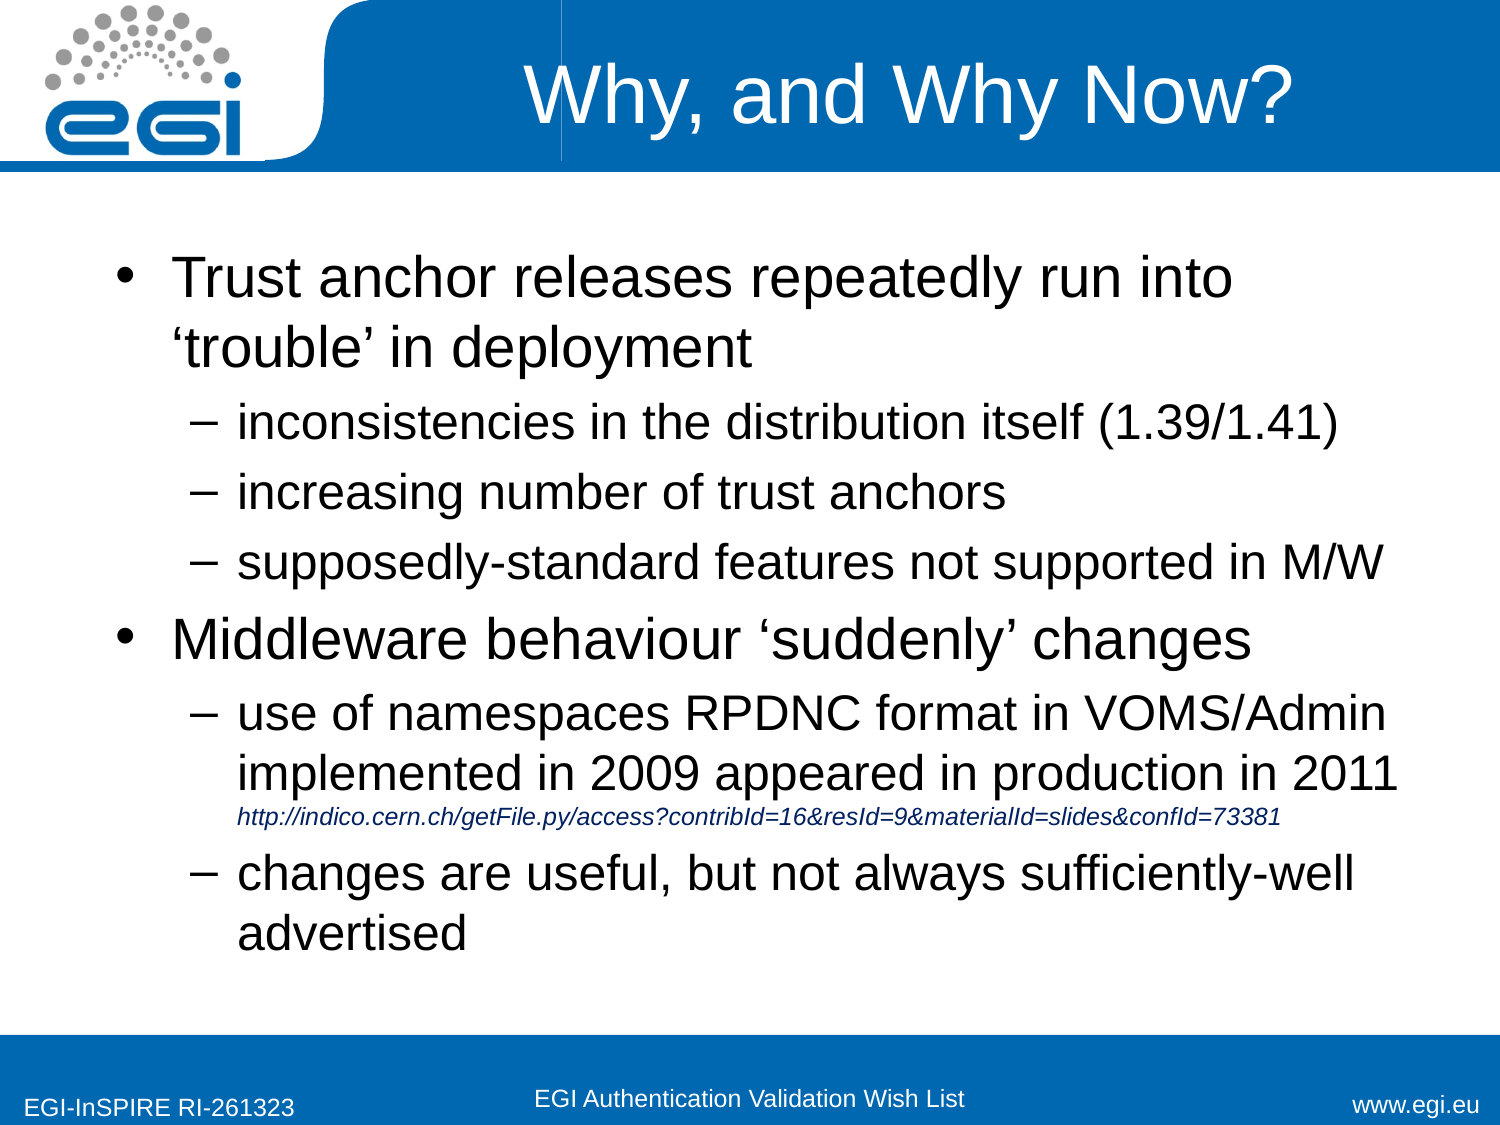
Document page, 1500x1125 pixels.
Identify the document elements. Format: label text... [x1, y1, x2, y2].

picture [0, 0, 265, 161]
list Trust anchor releases repeatedly run into ‘trouble’ in deployment inconsistencies in the distribution itself (1.39/1.41) increasing number of trust anchors supposedly-standard features not supported in M/W Middleware behaviour ‘suddenly’ changes use of namespaces RPDNC format in VOMS/Admin implemented in 2009 appeared in production in 2011 http://indico.cern.ch/getFile.py/access?contribId=16&resId=9&materialId=slides&confId=73381 changes are useful, but not always sufficiently-well advertised [100, 231, 1426, 975]
title Why, and Why Now? [348, 18, 1471, 162]
footer EGI Authentication Validation Wish List [512, 1070, 988, 1125]
